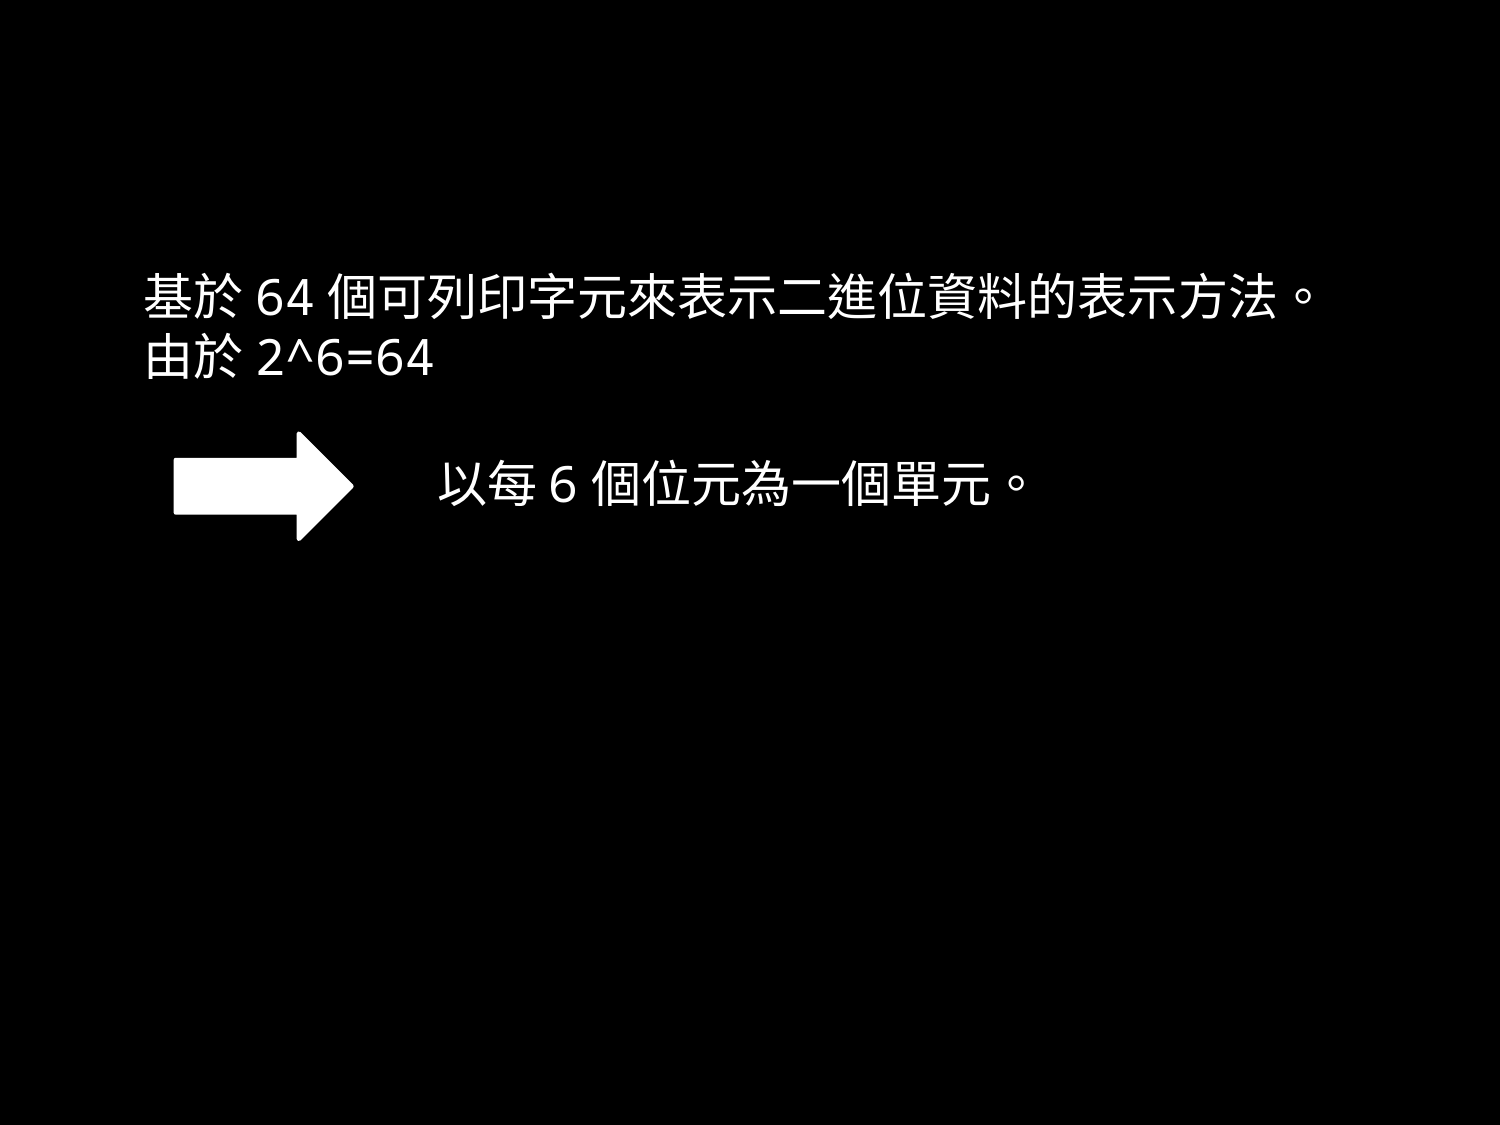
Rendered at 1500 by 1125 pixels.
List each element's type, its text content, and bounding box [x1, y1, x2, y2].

text_box 基於64個可列印字元來表示二進位資料的表示方法。由於2^6=64 [128, 257, 1336, 513]
text_box [173, 431, 354, 541]
text_box 以每6個位元為一個單元。 [422, 445, 1056, 520]
